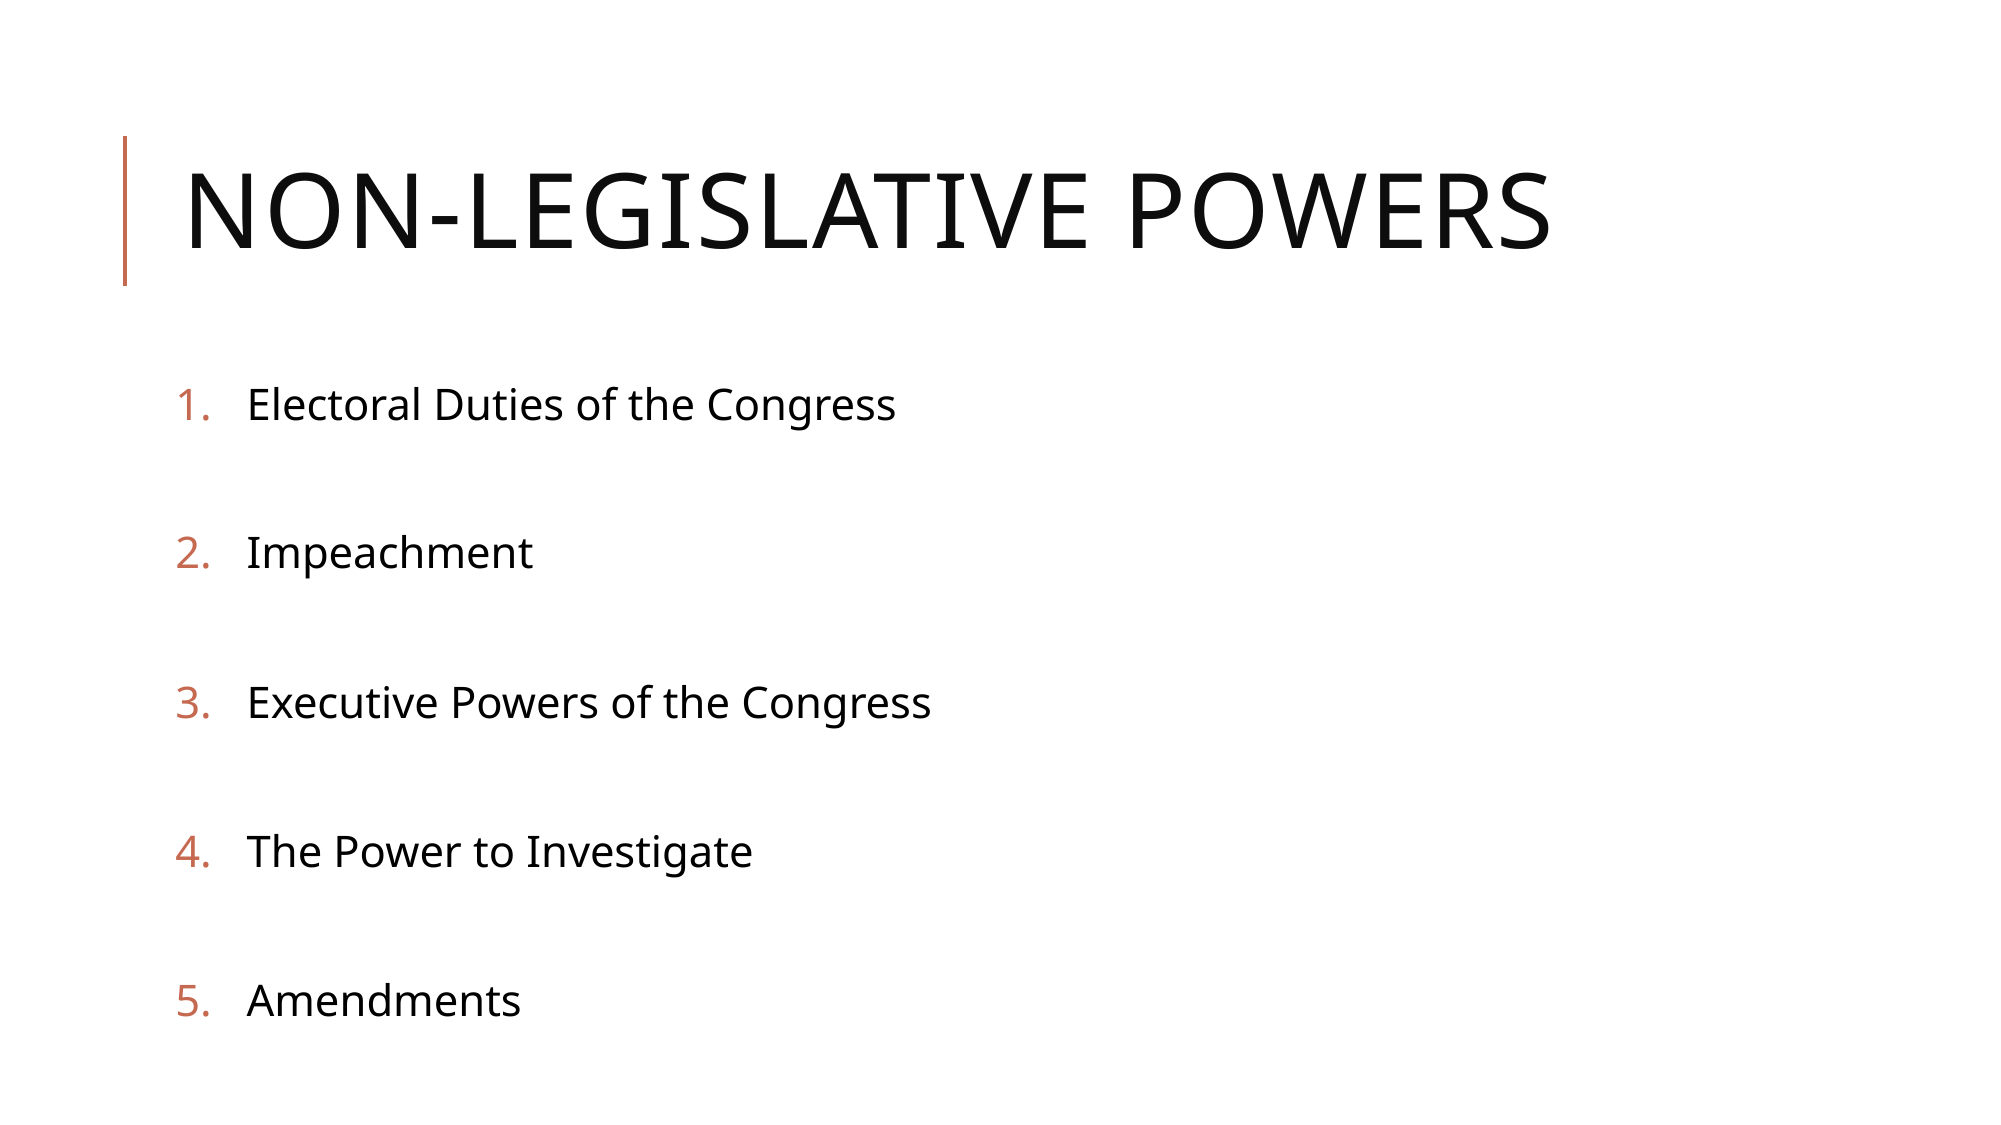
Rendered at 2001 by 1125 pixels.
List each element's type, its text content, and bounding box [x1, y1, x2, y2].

title Non-legislative powers [168, 96, 1763, 342]
list Electoral Duties of the Congress Impeachment Executive Powers of the Congress The Power to Investigate Amendments [168, 375, 1763, 1035]
